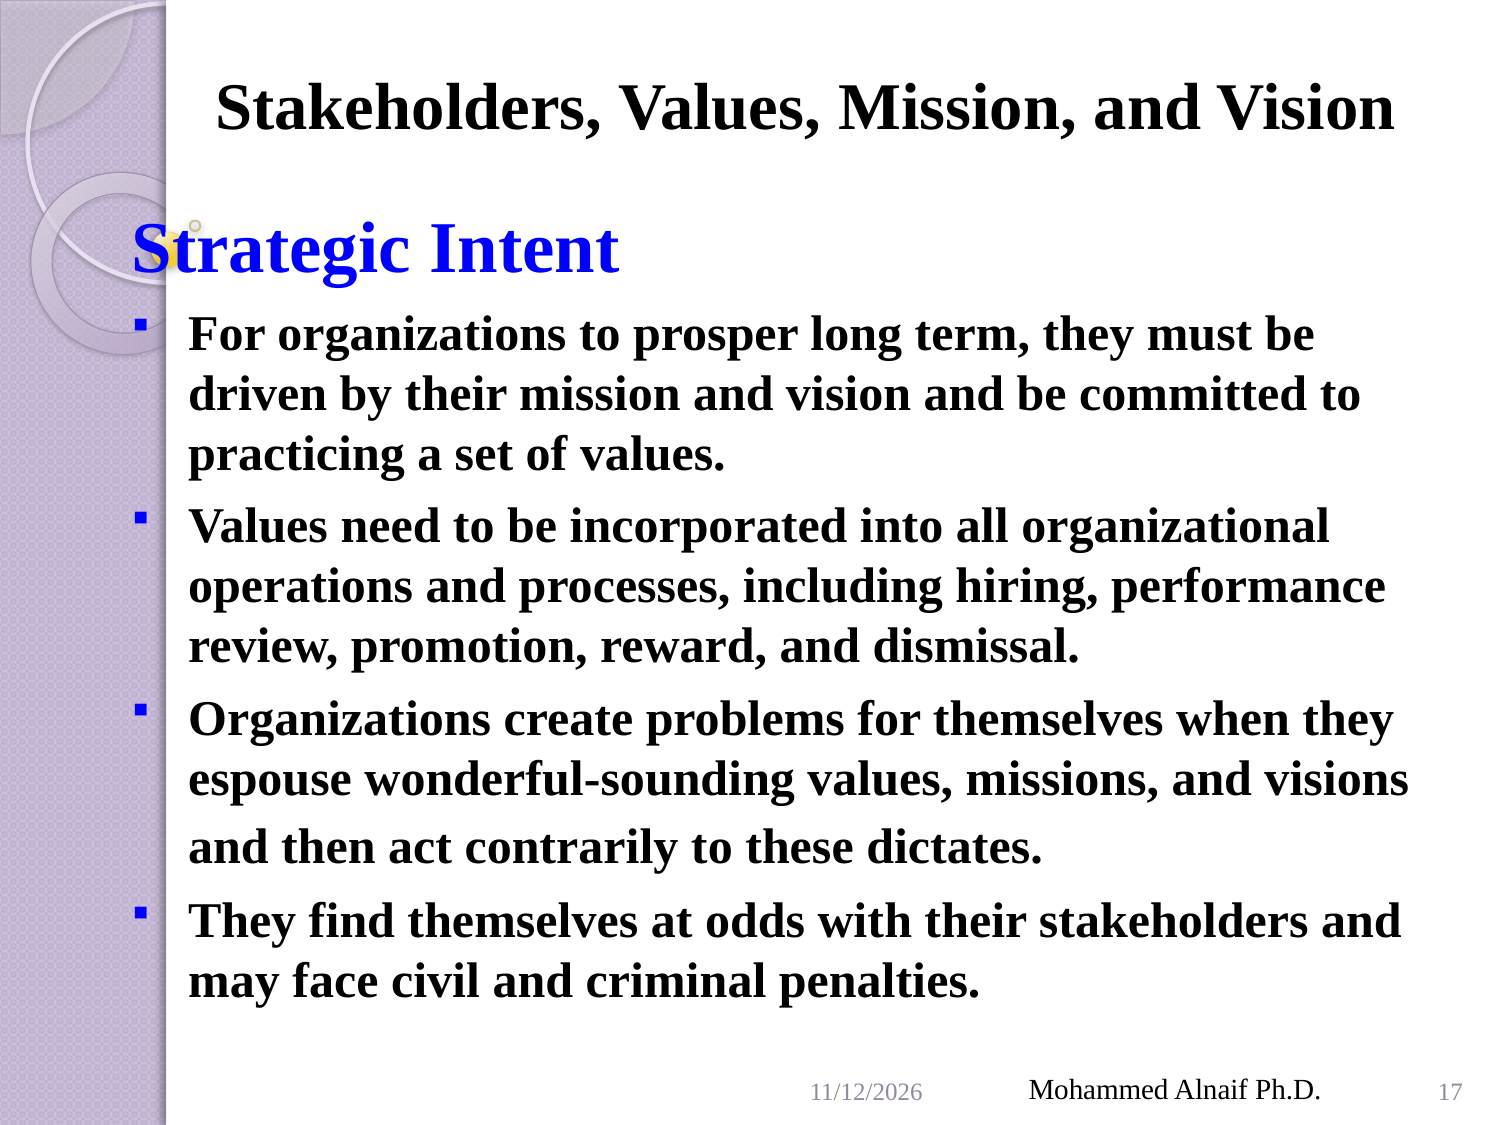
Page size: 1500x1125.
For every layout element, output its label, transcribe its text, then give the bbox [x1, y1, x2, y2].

slide_number 17 [1413, 1034, 1488, 1113]
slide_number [587, 1038, 937, 1113]
title Stakeholders, Values, Mission, and Vision [162, 37, 1450, 150]
subtitle Strategic Intent For organizations to prosper long term, they must be driven by their mission and vision and be committed to practicing a set of values. Values need to be incorporated into all organizational operations and processes, including hiring, performance review, promotion, reward, and dismissal. Organizations create problems for themselves when they espouse wonderful-sounding values, missions, and visions and then act contrarily to these dictates. They find themselves at odds with their stakeholders and may face civil and criminal penalties. [112, 200, 1450, 1038]
footer Mohammed Alnaif Ph.D. [937, 1038, 1413, 1113]
